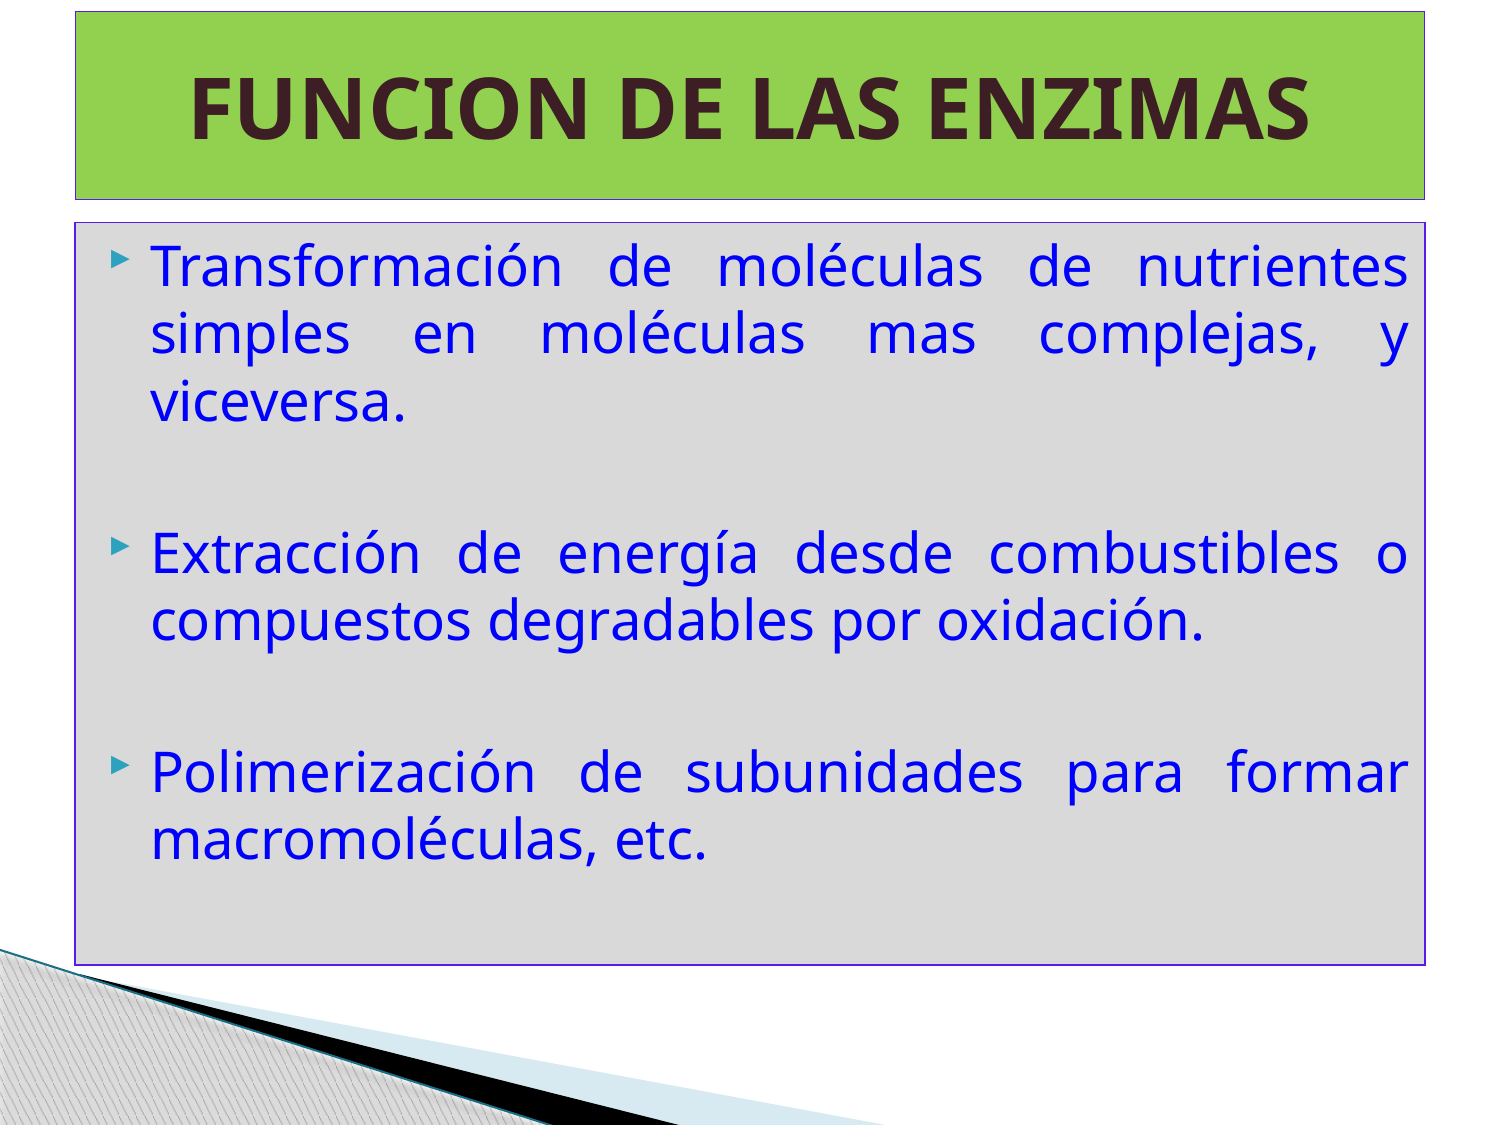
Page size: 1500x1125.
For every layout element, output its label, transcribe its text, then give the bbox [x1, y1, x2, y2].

list Transformación de moléculas de nutrientes simples en moléculas mas complejas, y viceversa. Extracción de energía desde combustibles o compuestos degradables por oxidación. Polimerización de subunidades para formar macromoléculas, etc. [74, 222, 1426, 966]
title FUNCION DE LAS ENZIMAS [75, 11, 1425, 200]
